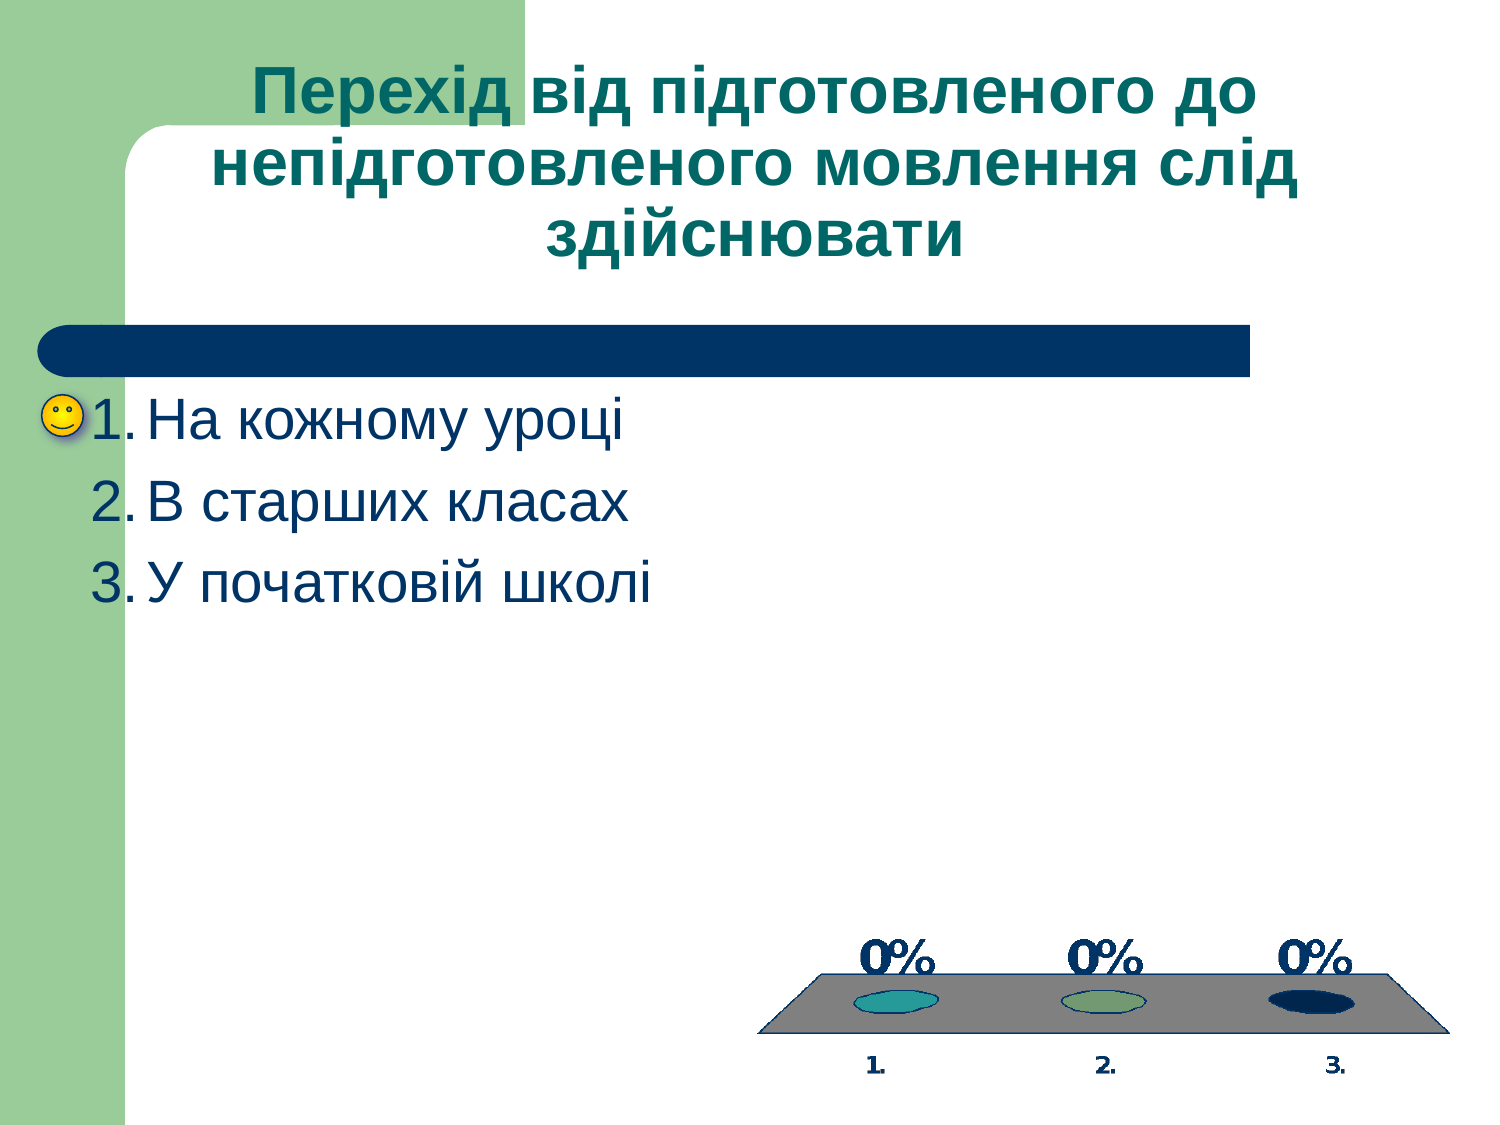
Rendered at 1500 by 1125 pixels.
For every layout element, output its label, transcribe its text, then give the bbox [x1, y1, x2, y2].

picture [739, 314, 1490, 1115]
title Перехід від підготовленого до непідготовленого мовлення слід здійснювати [135, 45, 1375, 279]
text_box [41, 394, 75, 437]
list На кожному уроці В старших класах У початковій школі [75, 373, 734, 1024]
